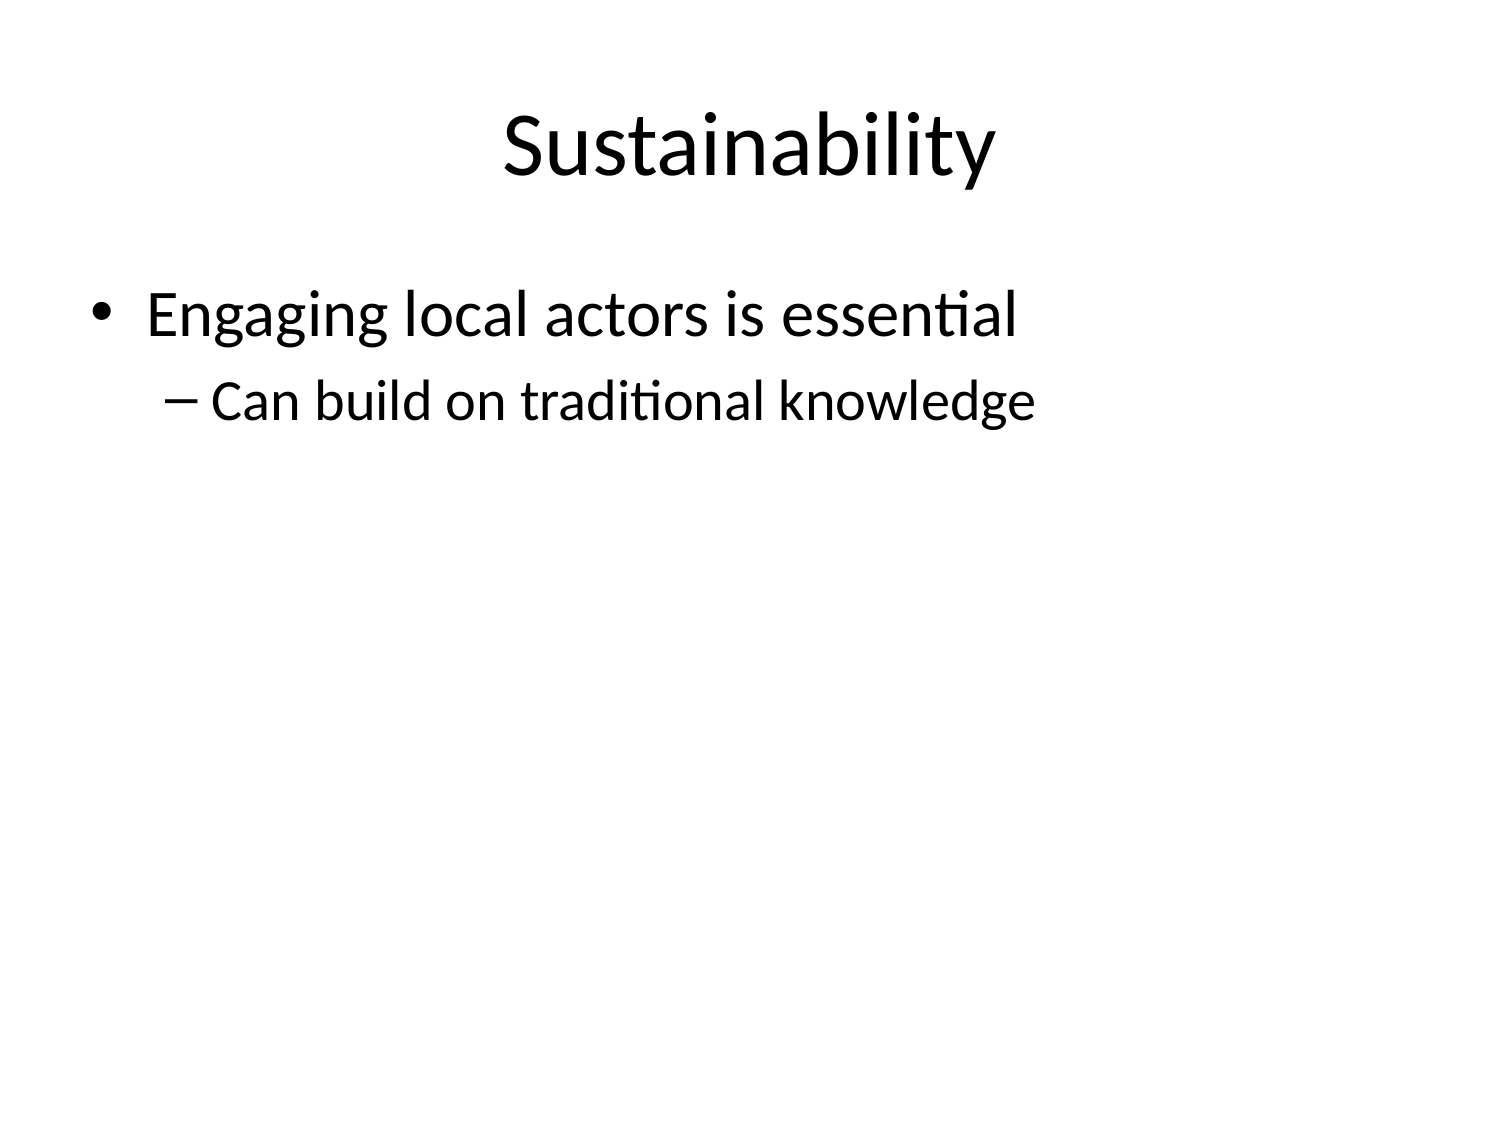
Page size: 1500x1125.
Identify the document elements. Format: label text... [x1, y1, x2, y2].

title Sustainability [75, 45, 1425, 233]
list Engaging local actors is essential Can build on traditional knowledge [75, 262, 1425, 1005]
